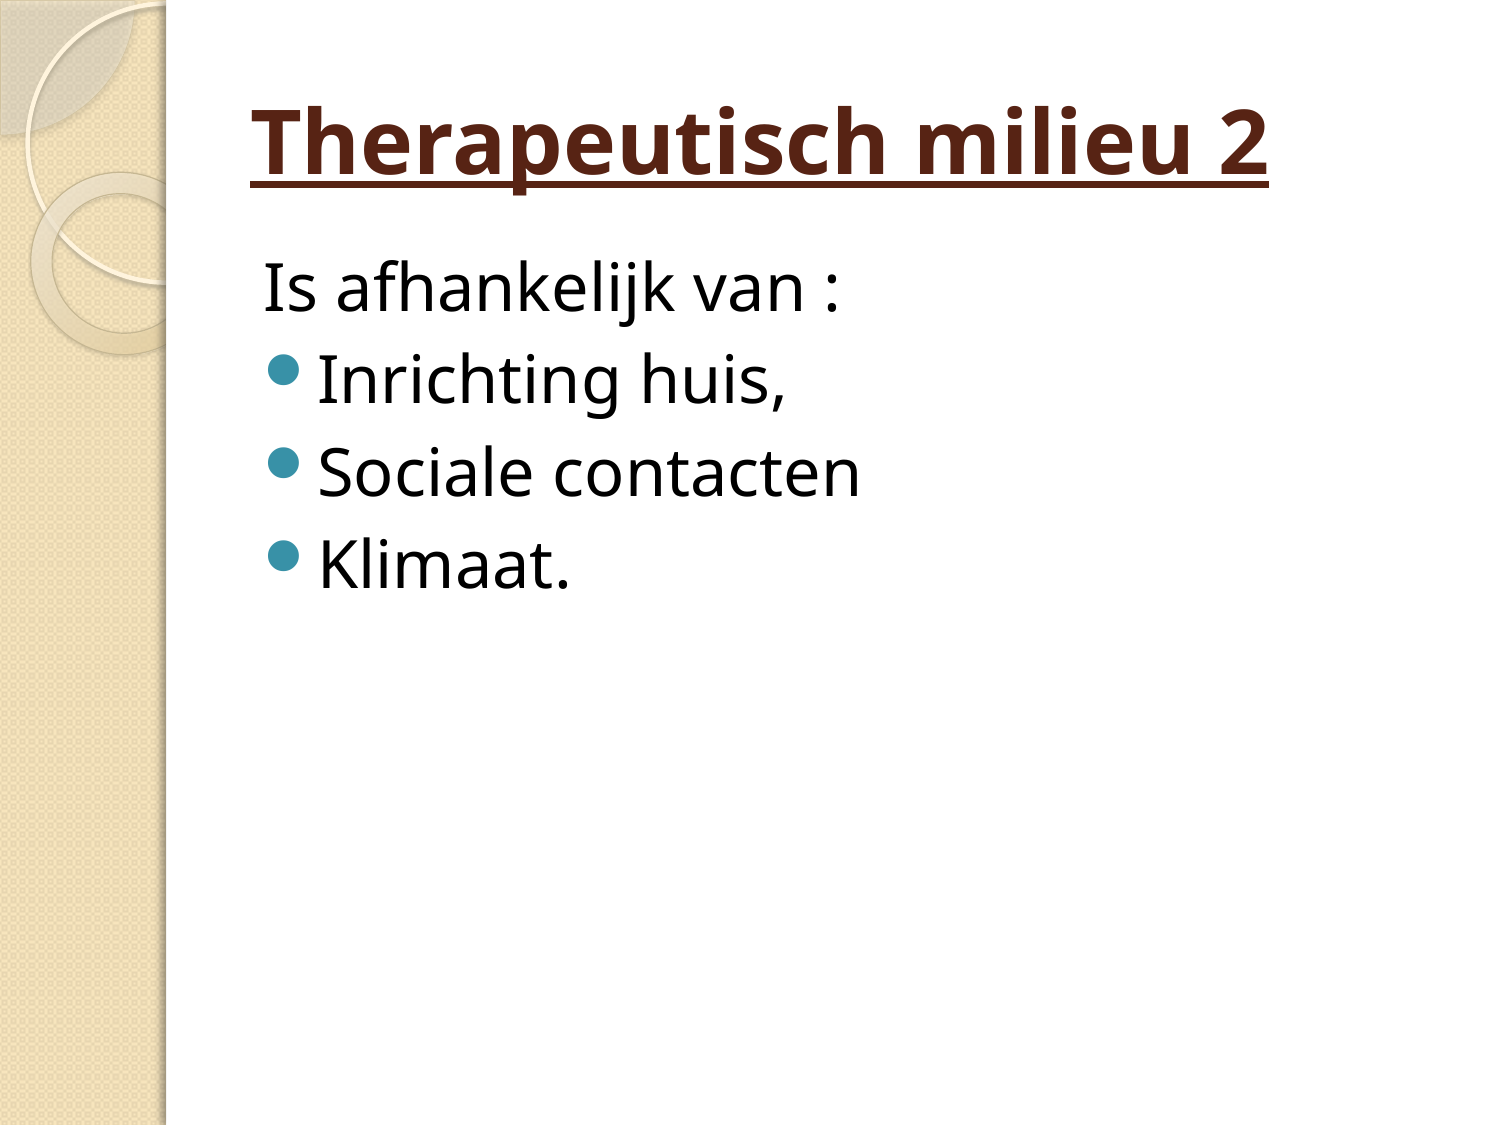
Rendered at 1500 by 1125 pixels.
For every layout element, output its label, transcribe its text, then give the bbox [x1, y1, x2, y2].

title Therapeutisch milieu 2 [235, 45, 1466, 233]
list Is afhankelijk van : Inrichting huis, Sociale contacten Klimaat. [235, 237, 1466, 1025]
